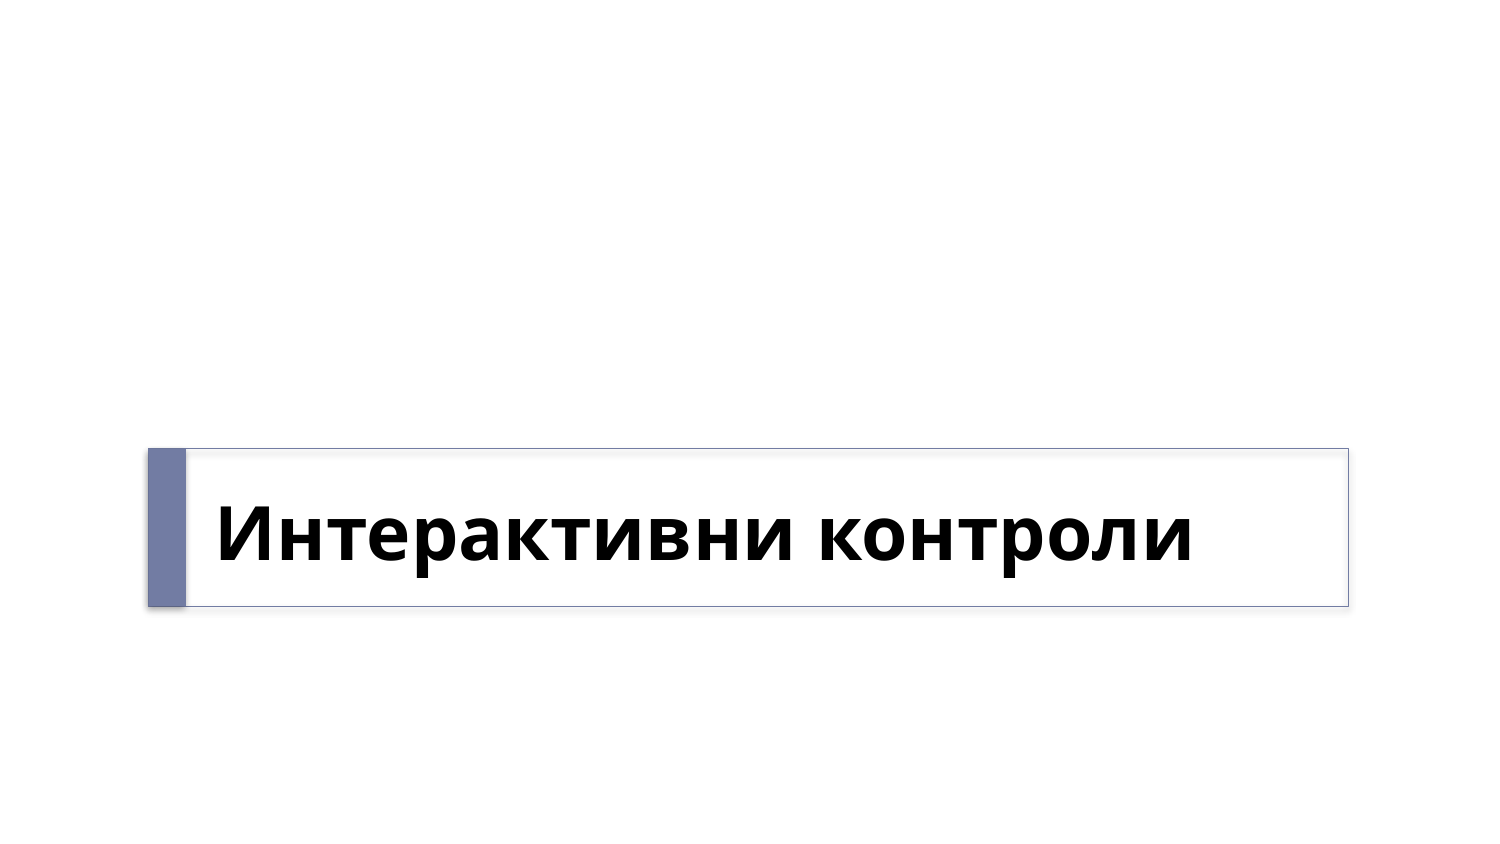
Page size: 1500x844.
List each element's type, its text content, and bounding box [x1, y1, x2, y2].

title Интерактивни контроли [200, 478, 1325, 600]
